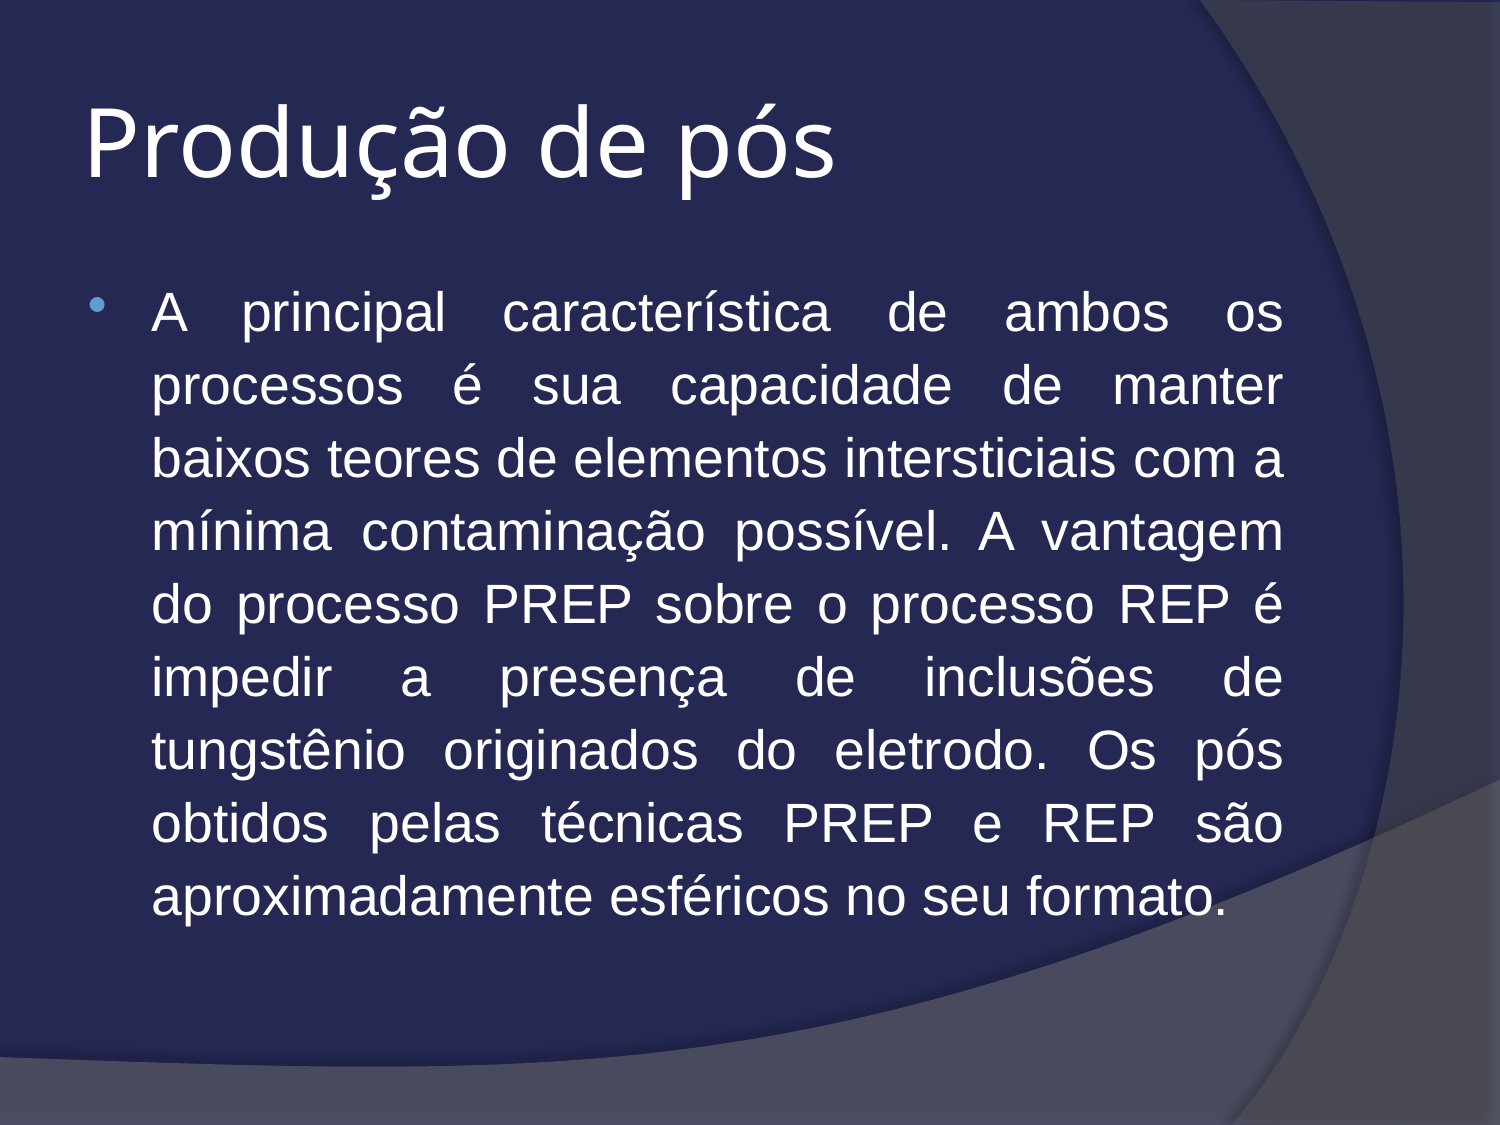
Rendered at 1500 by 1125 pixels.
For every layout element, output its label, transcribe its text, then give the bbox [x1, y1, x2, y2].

title Produção de pós [75, 45, 1300, 233]
list A principal característica de ambos os processos é sua capacidade de manter baixos teores de elementos intersticiais com a mínima contaminação possível. A vantagem do processo PREP sobre o processo REP é impedir a presença de inclusões de tungstênio originados do eletrodo. Os pós obtidos pelas técnicas PREP e REP são aproximadamente esféricos no seu formato. [75, 262, 1300, 1005]
